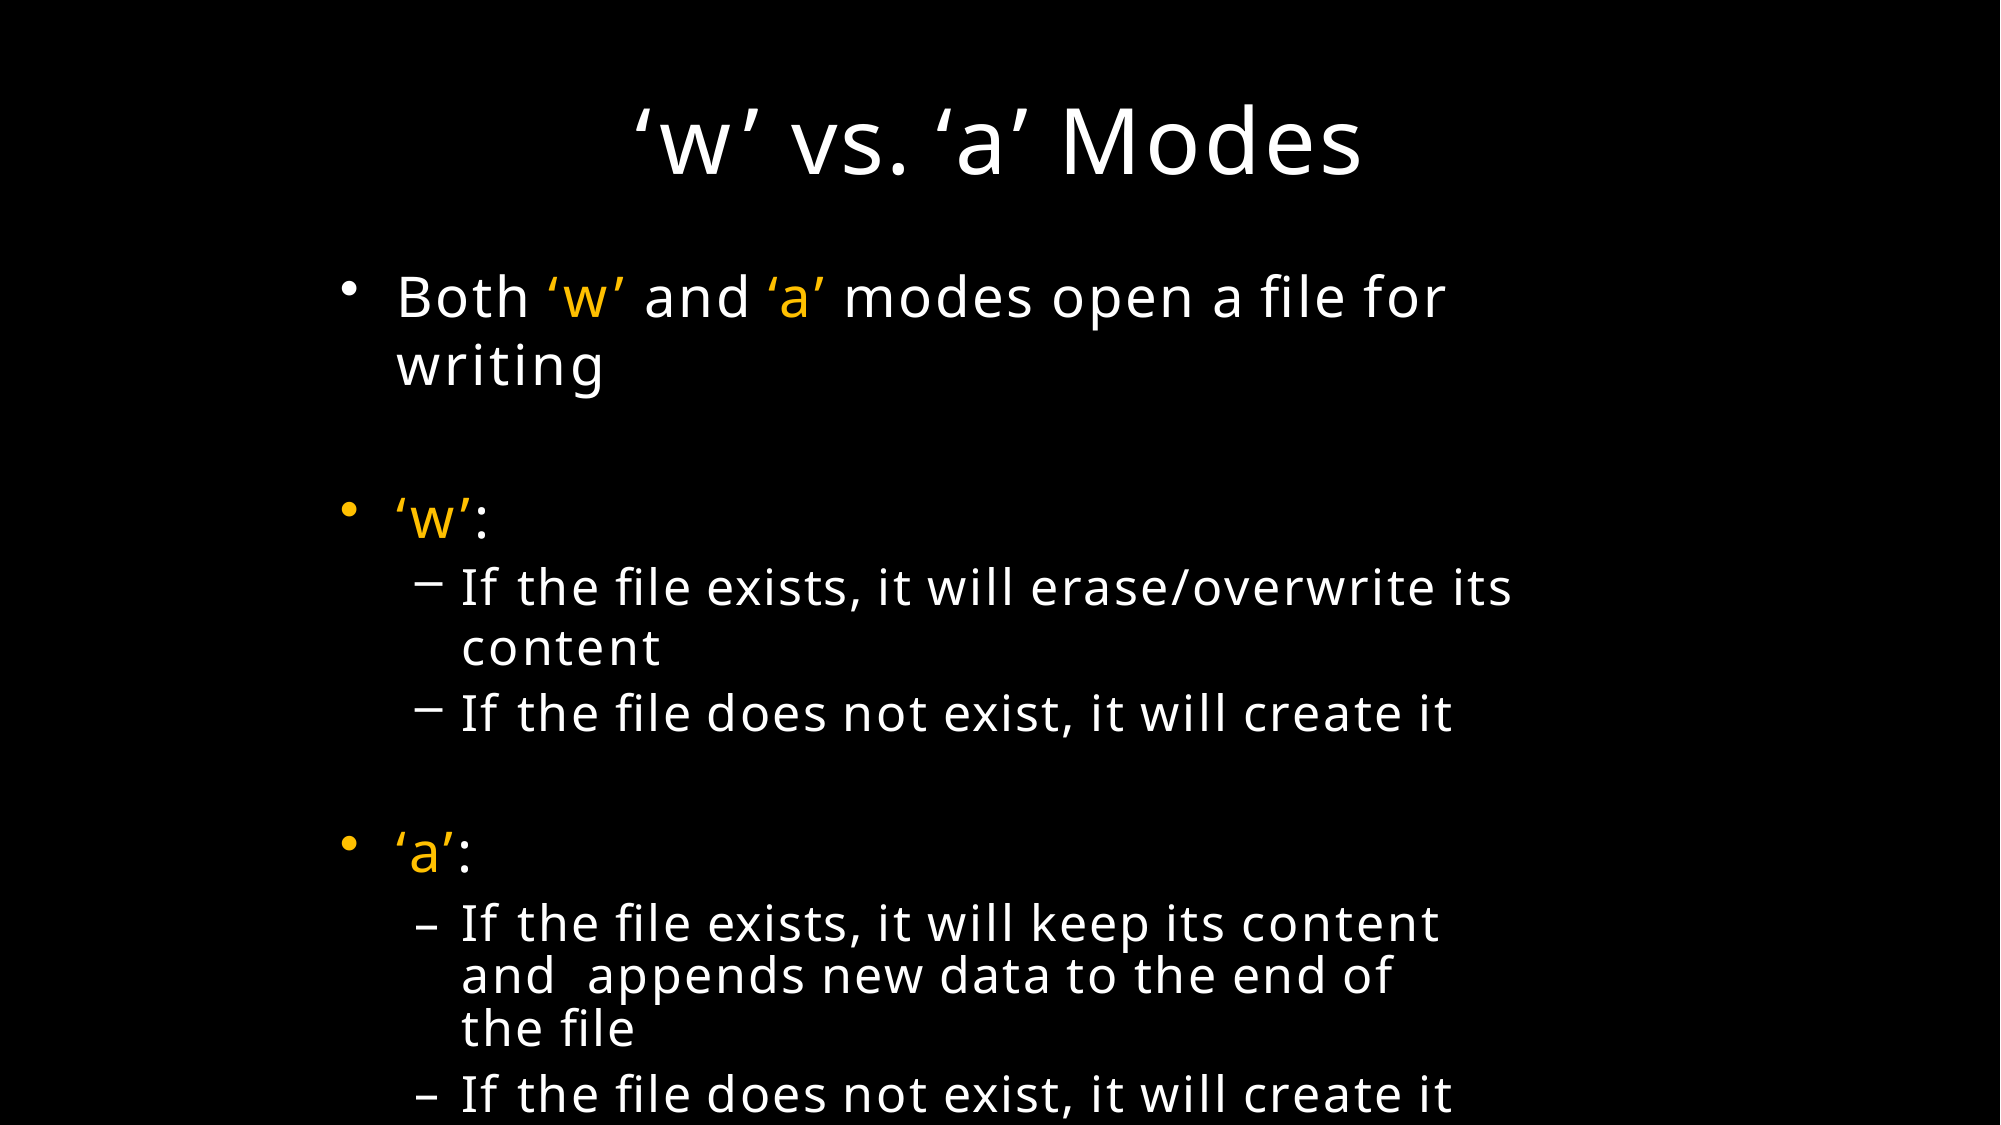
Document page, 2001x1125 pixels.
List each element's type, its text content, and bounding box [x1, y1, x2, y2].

title ‘w’ vs. ‘a’ Modes [633, 41, 1367, 232]
text_box Both ‘w’ and ‘a’ modes open a file for writing ‘w’: If the file exists, it will erase/overwrite its content If the file does not exist, it will create it ‘a’: If the file exists, it will keep its content and appends new data to the end of the file If the file does not exist, it will create it [337, 259, 1646, 1122]
